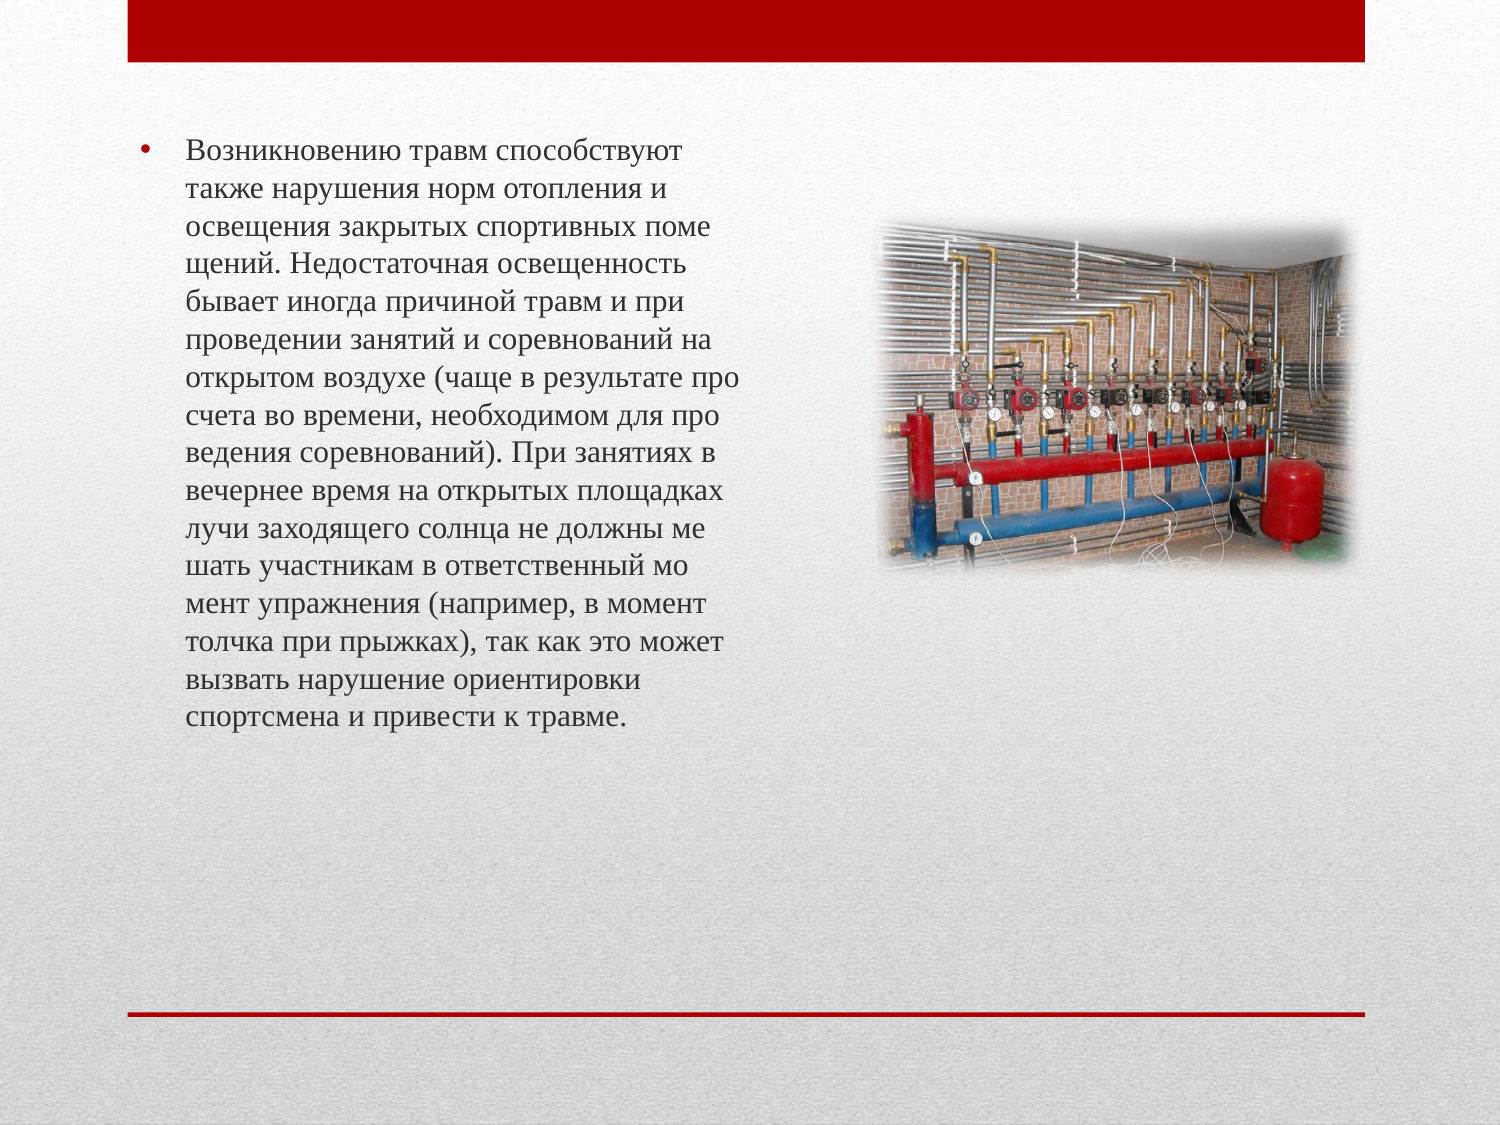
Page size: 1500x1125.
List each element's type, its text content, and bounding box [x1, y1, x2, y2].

picture [867, 207, 1365, 581]
list Возникновению травм способствуют также нарушения норм отопления и освещения закрытых спортивных поме­щений. Недостаточная освещенность бывает иногда причиной травм и при проведении занятий и соревнований на открытом воздухе (чаще в результате про­счета во времени, необходимом для про­ведения соревнований). При занятиях в вечернее время на открытых площадках лучи заходящего солнца не должны ме­шать участникам в ответственный мо­мент упражнения (например, в момент толчка при прыжках), так как это мо­жет вызвать нарушение ориентировки спортсмена и привести к травме. [125, 112, 762, 750]
